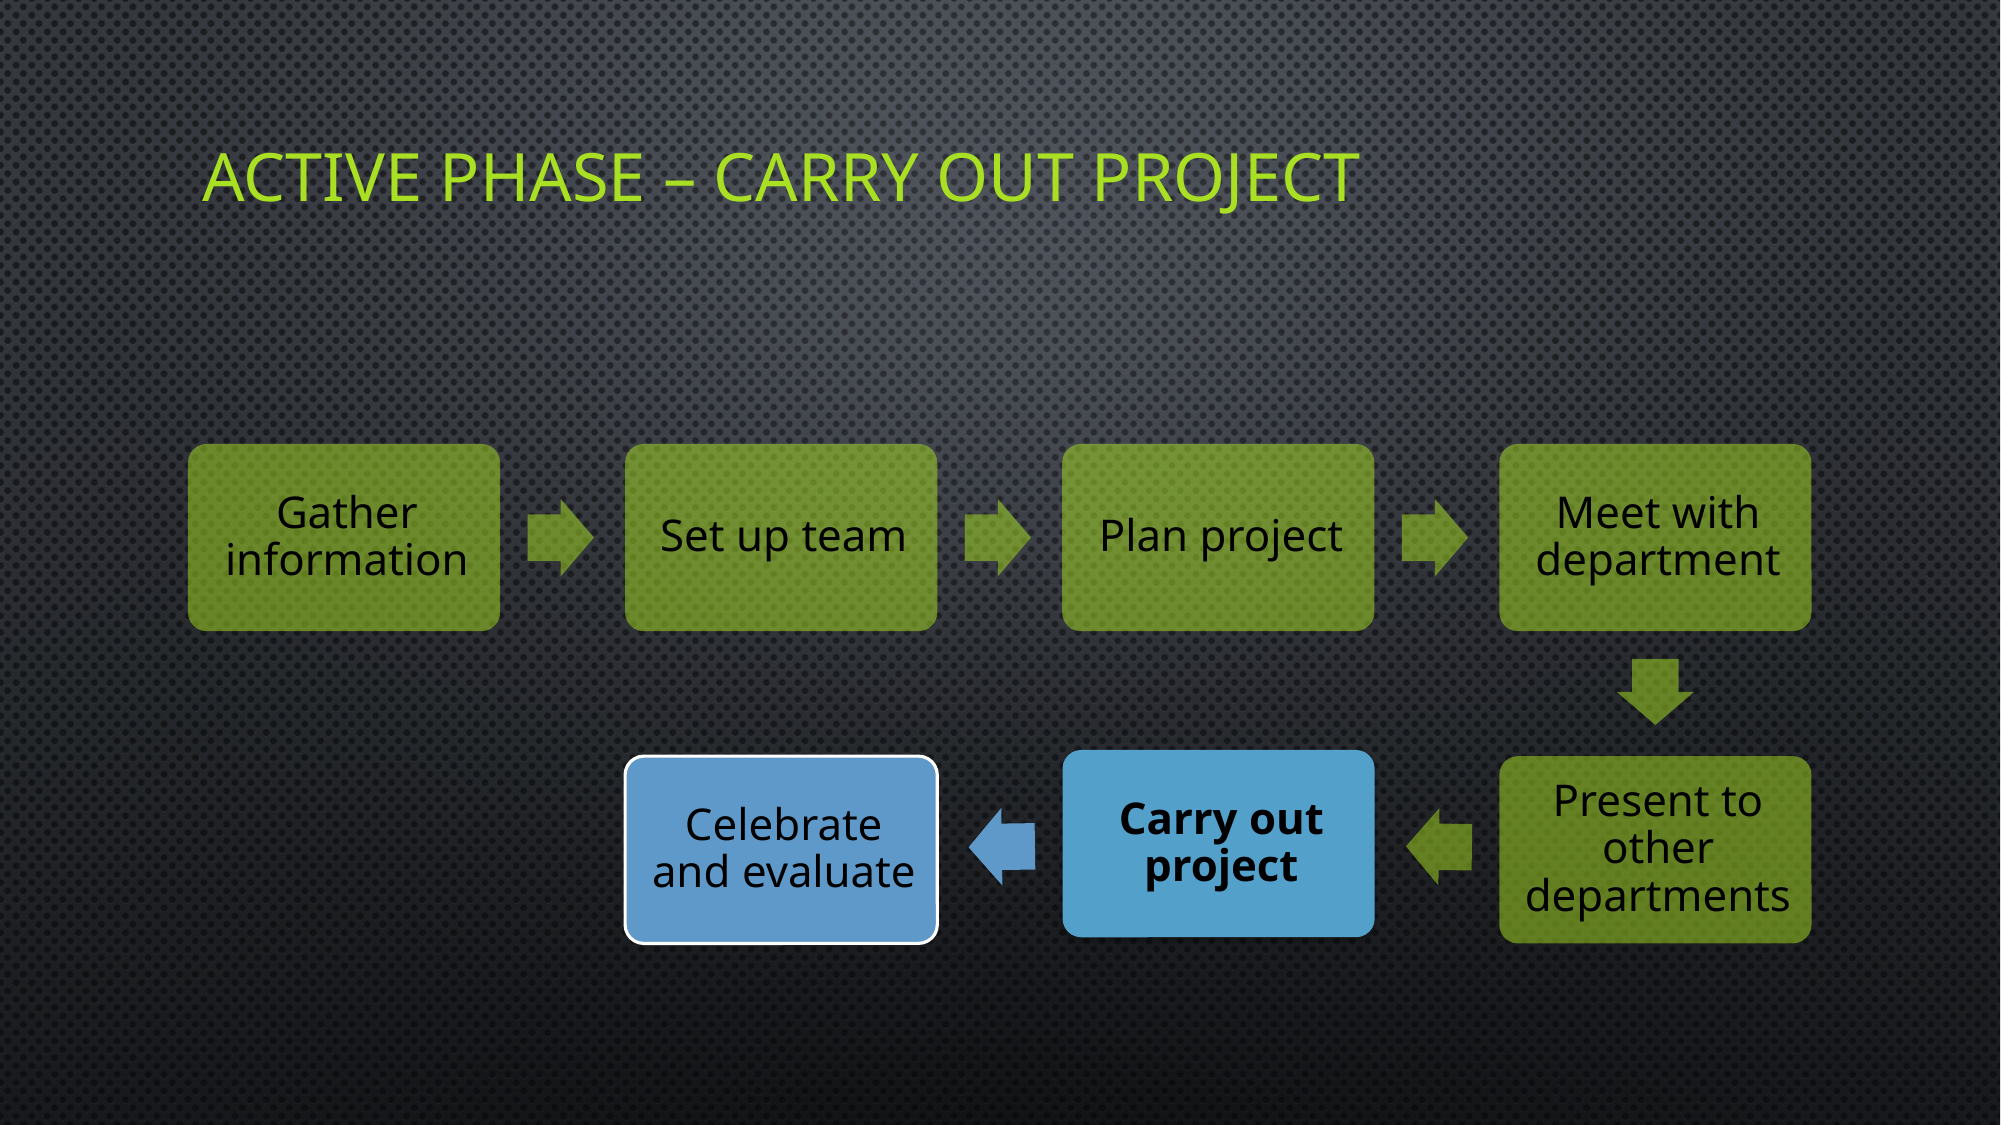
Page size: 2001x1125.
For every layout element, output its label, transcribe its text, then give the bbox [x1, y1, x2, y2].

title Active Phase – Carry out project [187, 99, 1813, 250]
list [186, 437, 1813, 951]
